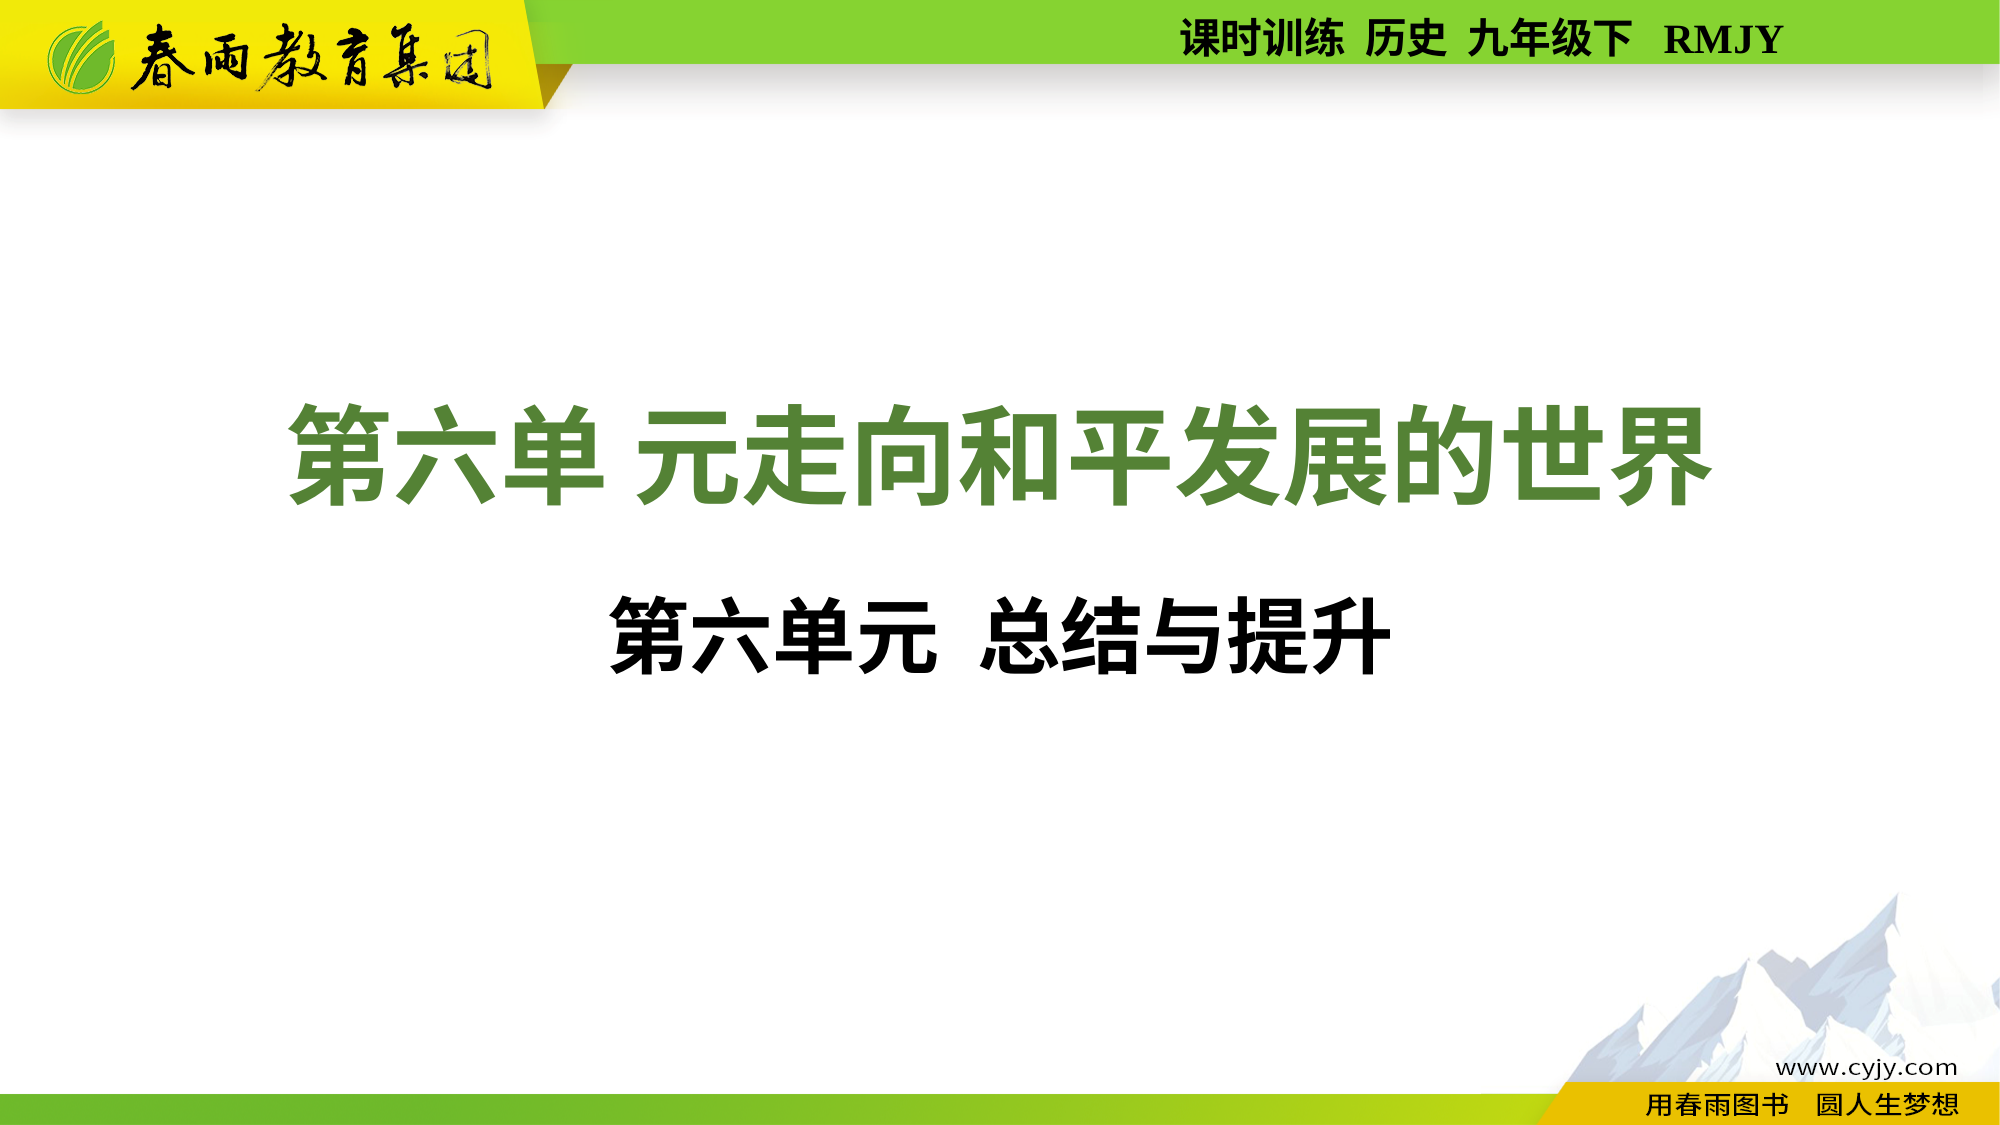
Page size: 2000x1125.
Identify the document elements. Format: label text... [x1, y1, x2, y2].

picture [0, 692, 2000, 1125]
text_box 第六单元 总结与提升 [0, 527, 2000, 692]
picture [0, 0, 2000, 316]
text_box 第六单 元走向和平发展的世界 [0, 316, 2000, 526]
